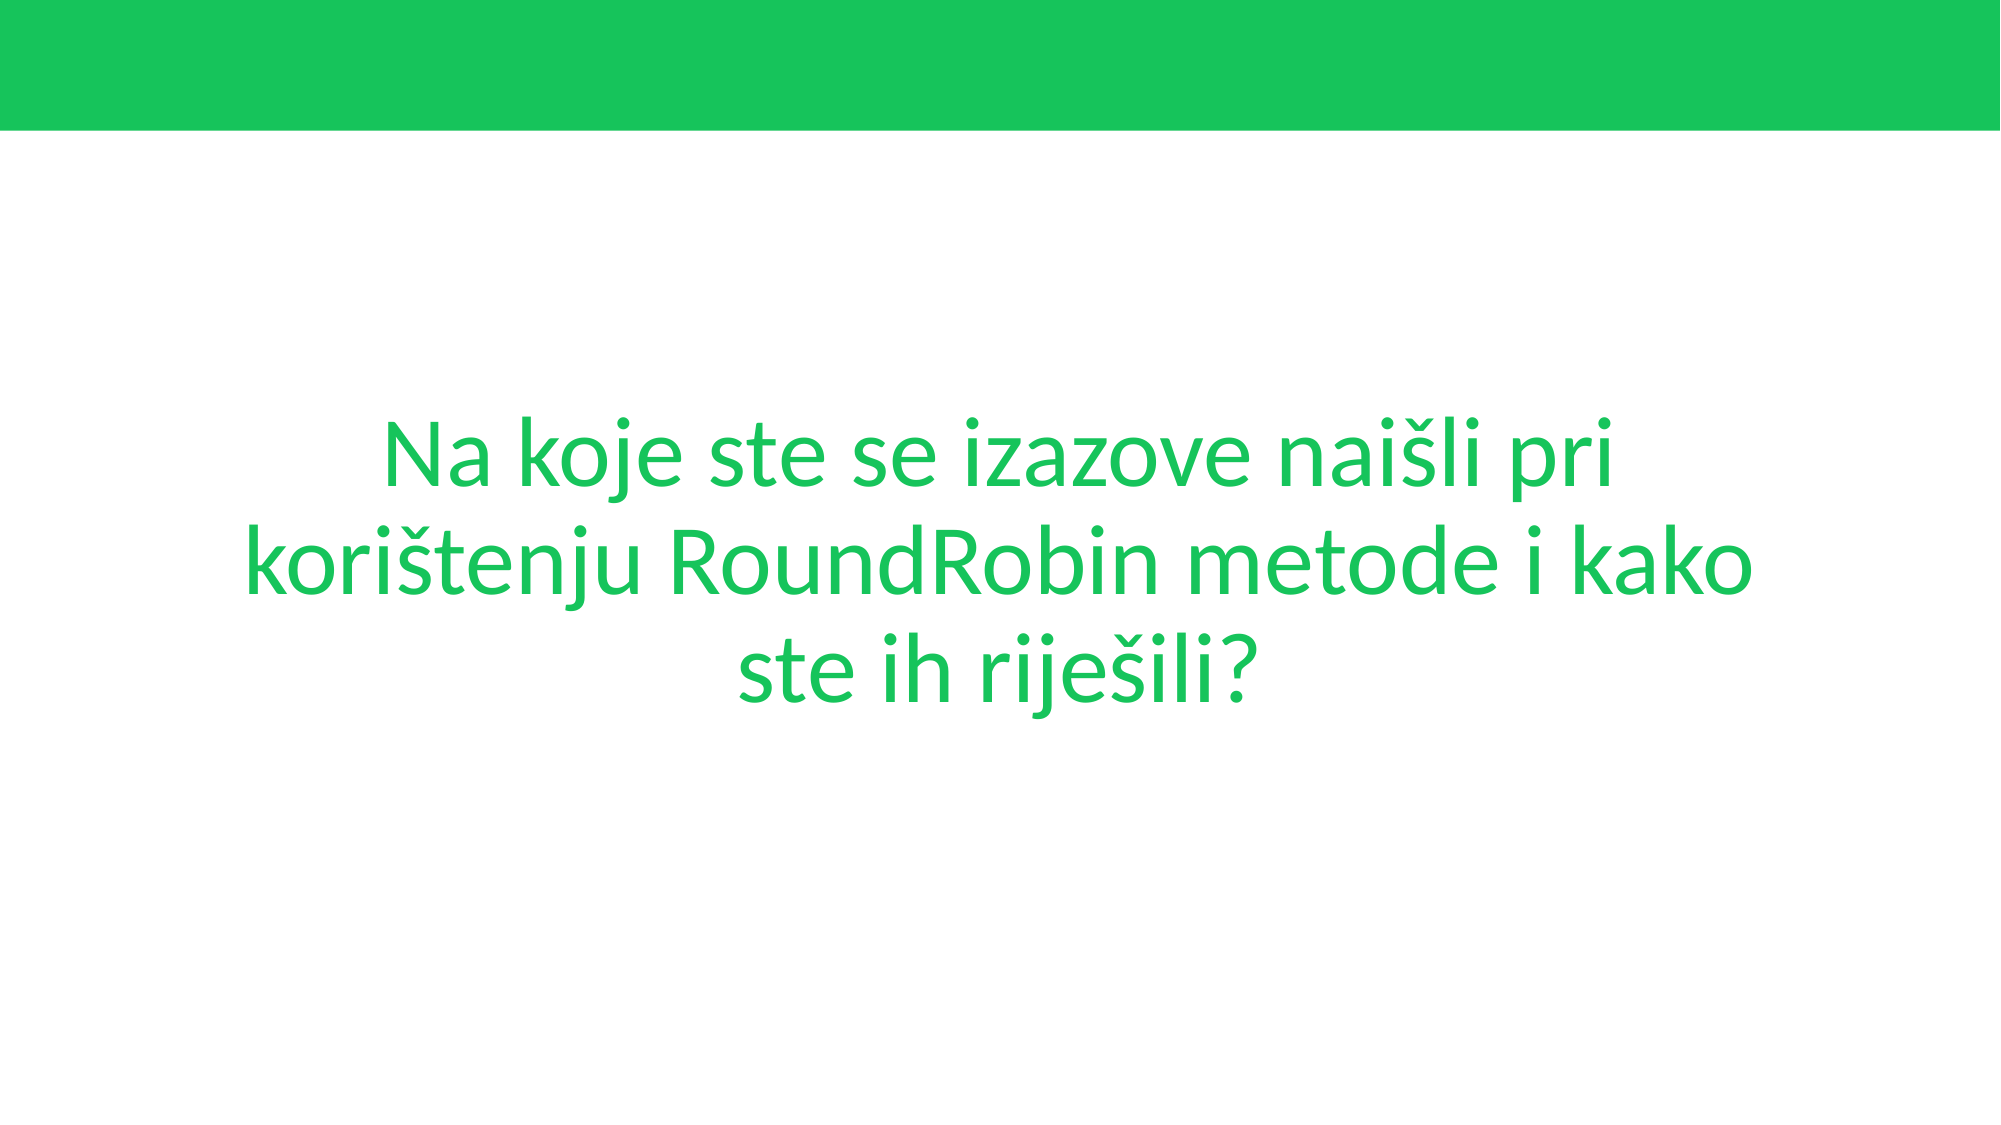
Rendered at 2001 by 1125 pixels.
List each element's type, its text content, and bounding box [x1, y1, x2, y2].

title Na koje ste se izazove naišli pri korištenju RoundRobin metode i kako ste ih riješili? [220, 416, 1780, 709]
